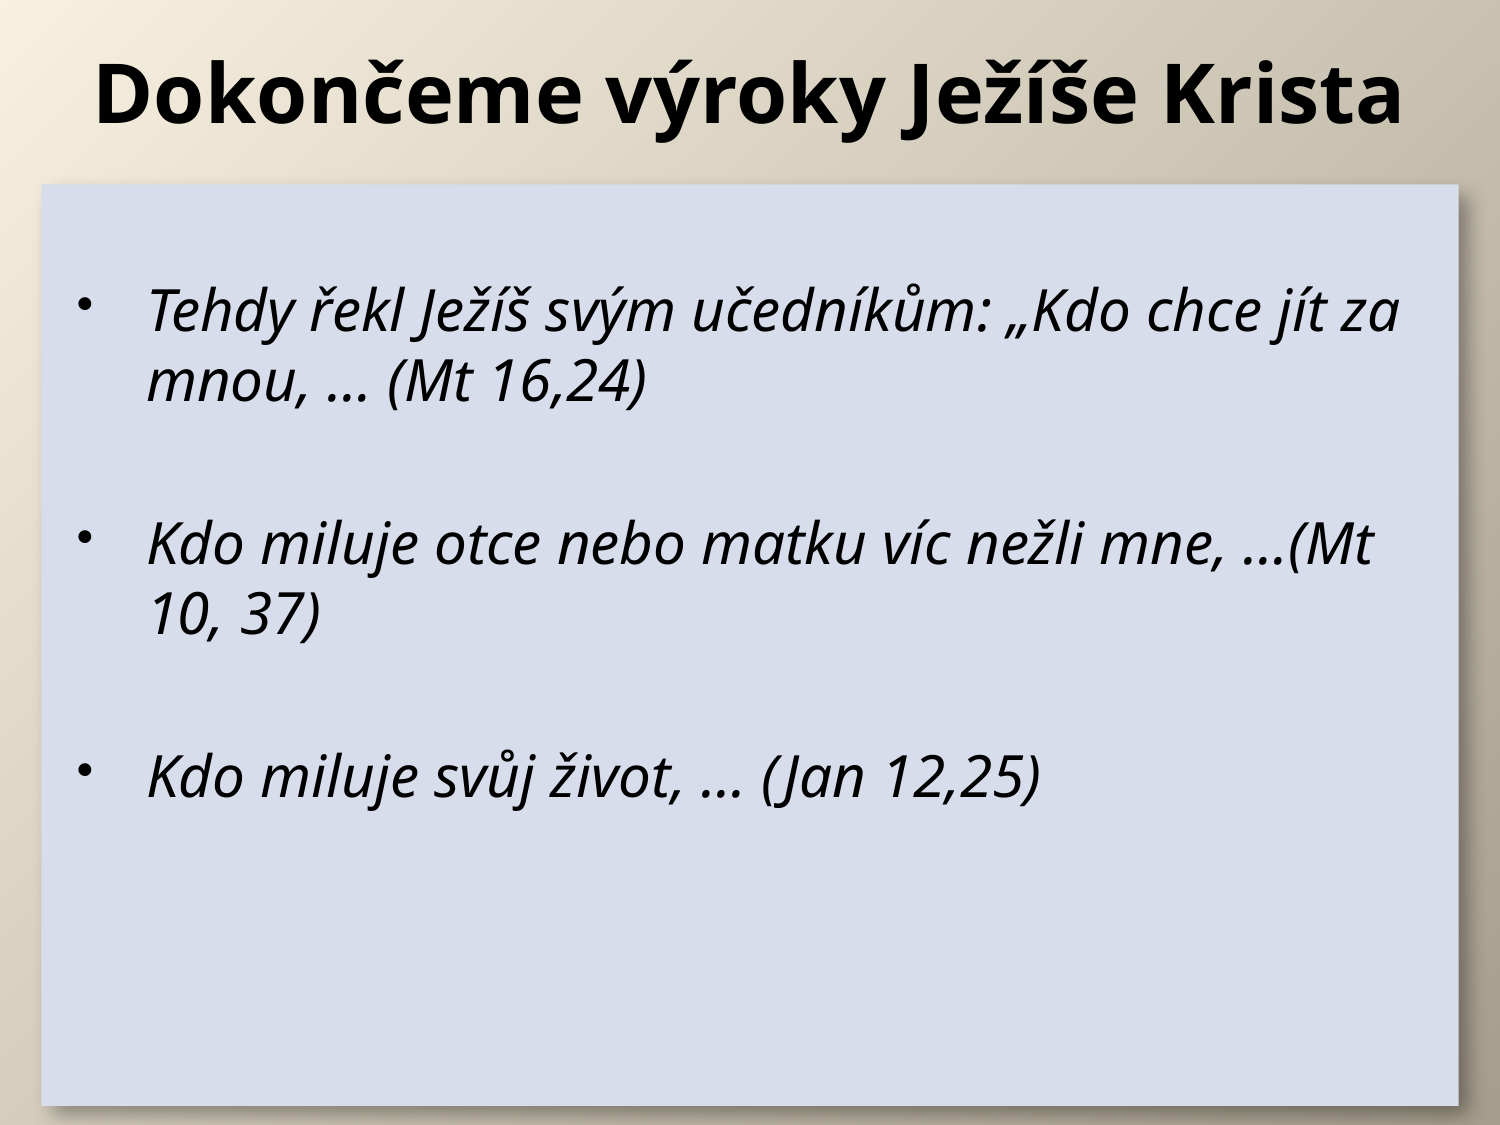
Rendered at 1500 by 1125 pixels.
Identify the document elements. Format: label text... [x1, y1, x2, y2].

list Tehdy řekl Ježíš svým učedníkům: „Kdo chce jít za mnou, … (Mt 16,24) Kdo miluje otce nebo matku víc nežli mne, …(Mt 10, 37) Kdo miluje svůj život, ... (Jan 12,25) [41, 184, 1459, 1107]
title Dokončeme výroky Ježíše Krista [75, 19, 1425, 161]
